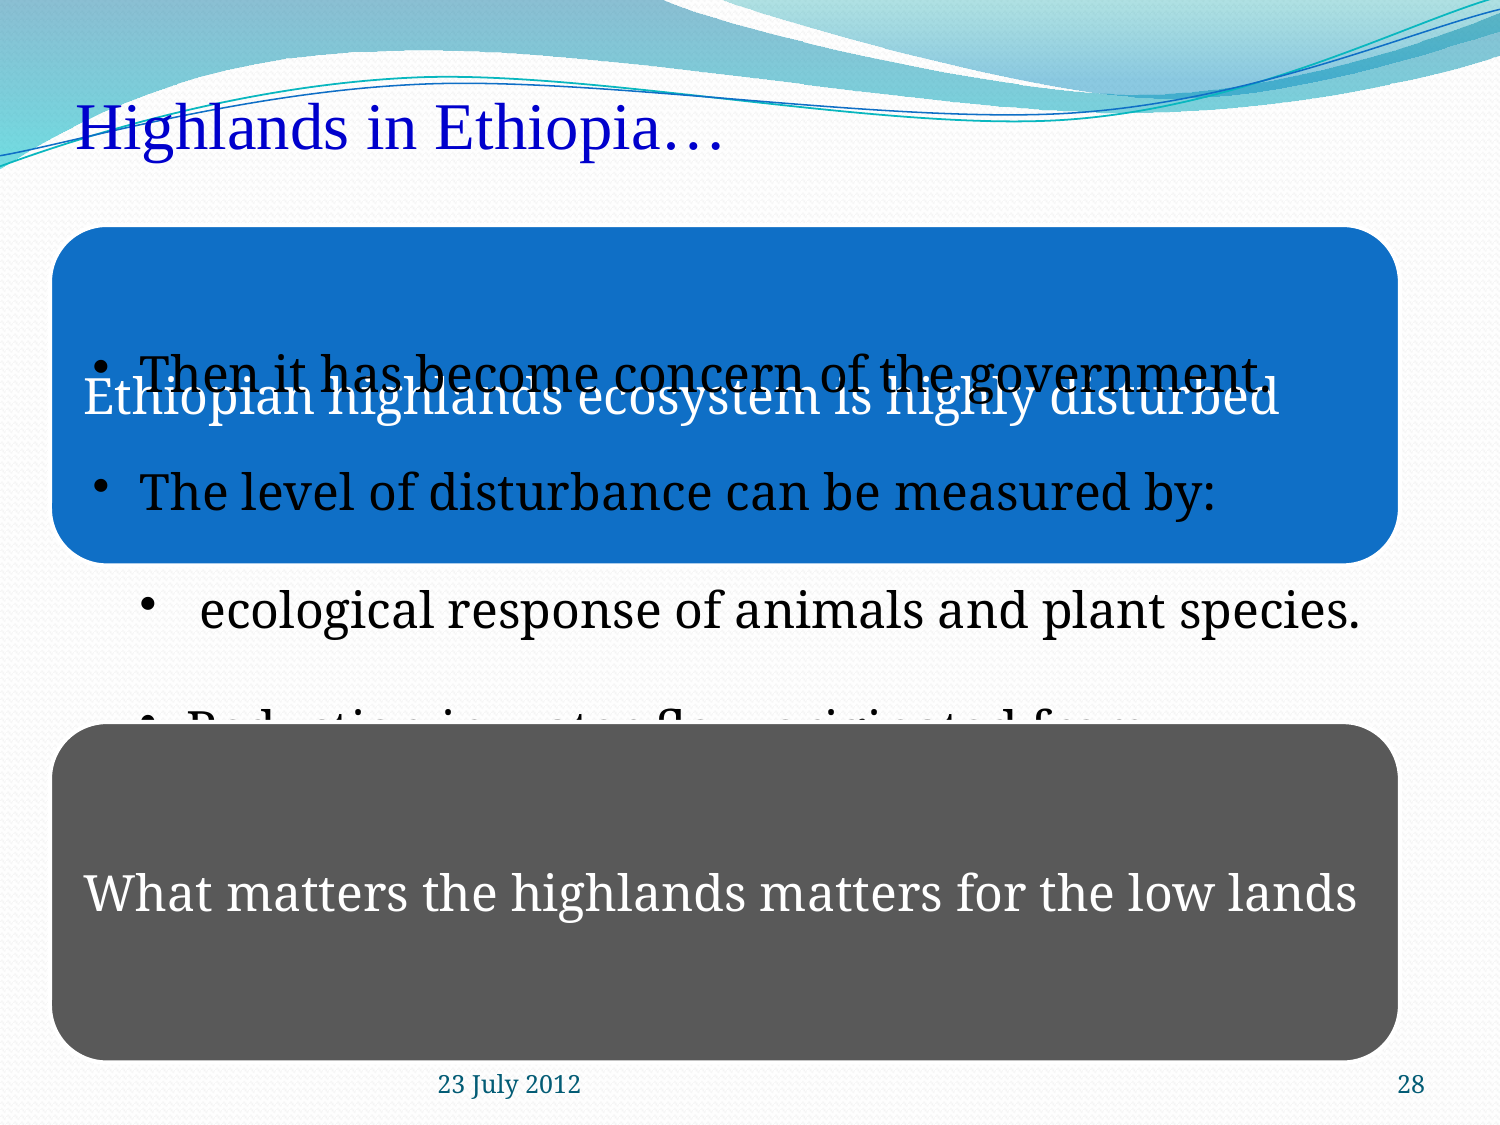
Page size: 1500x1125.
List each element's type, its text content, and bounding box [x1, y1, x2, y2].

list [49, 224, 1401, 1063]
slide_number 28 [1299, 1042, 1425, 1103]
title Highlands in Ethiopia… [75, 75, 1425, 163]
footer 23 July 2012 [437, 1075, 988, 1103]
